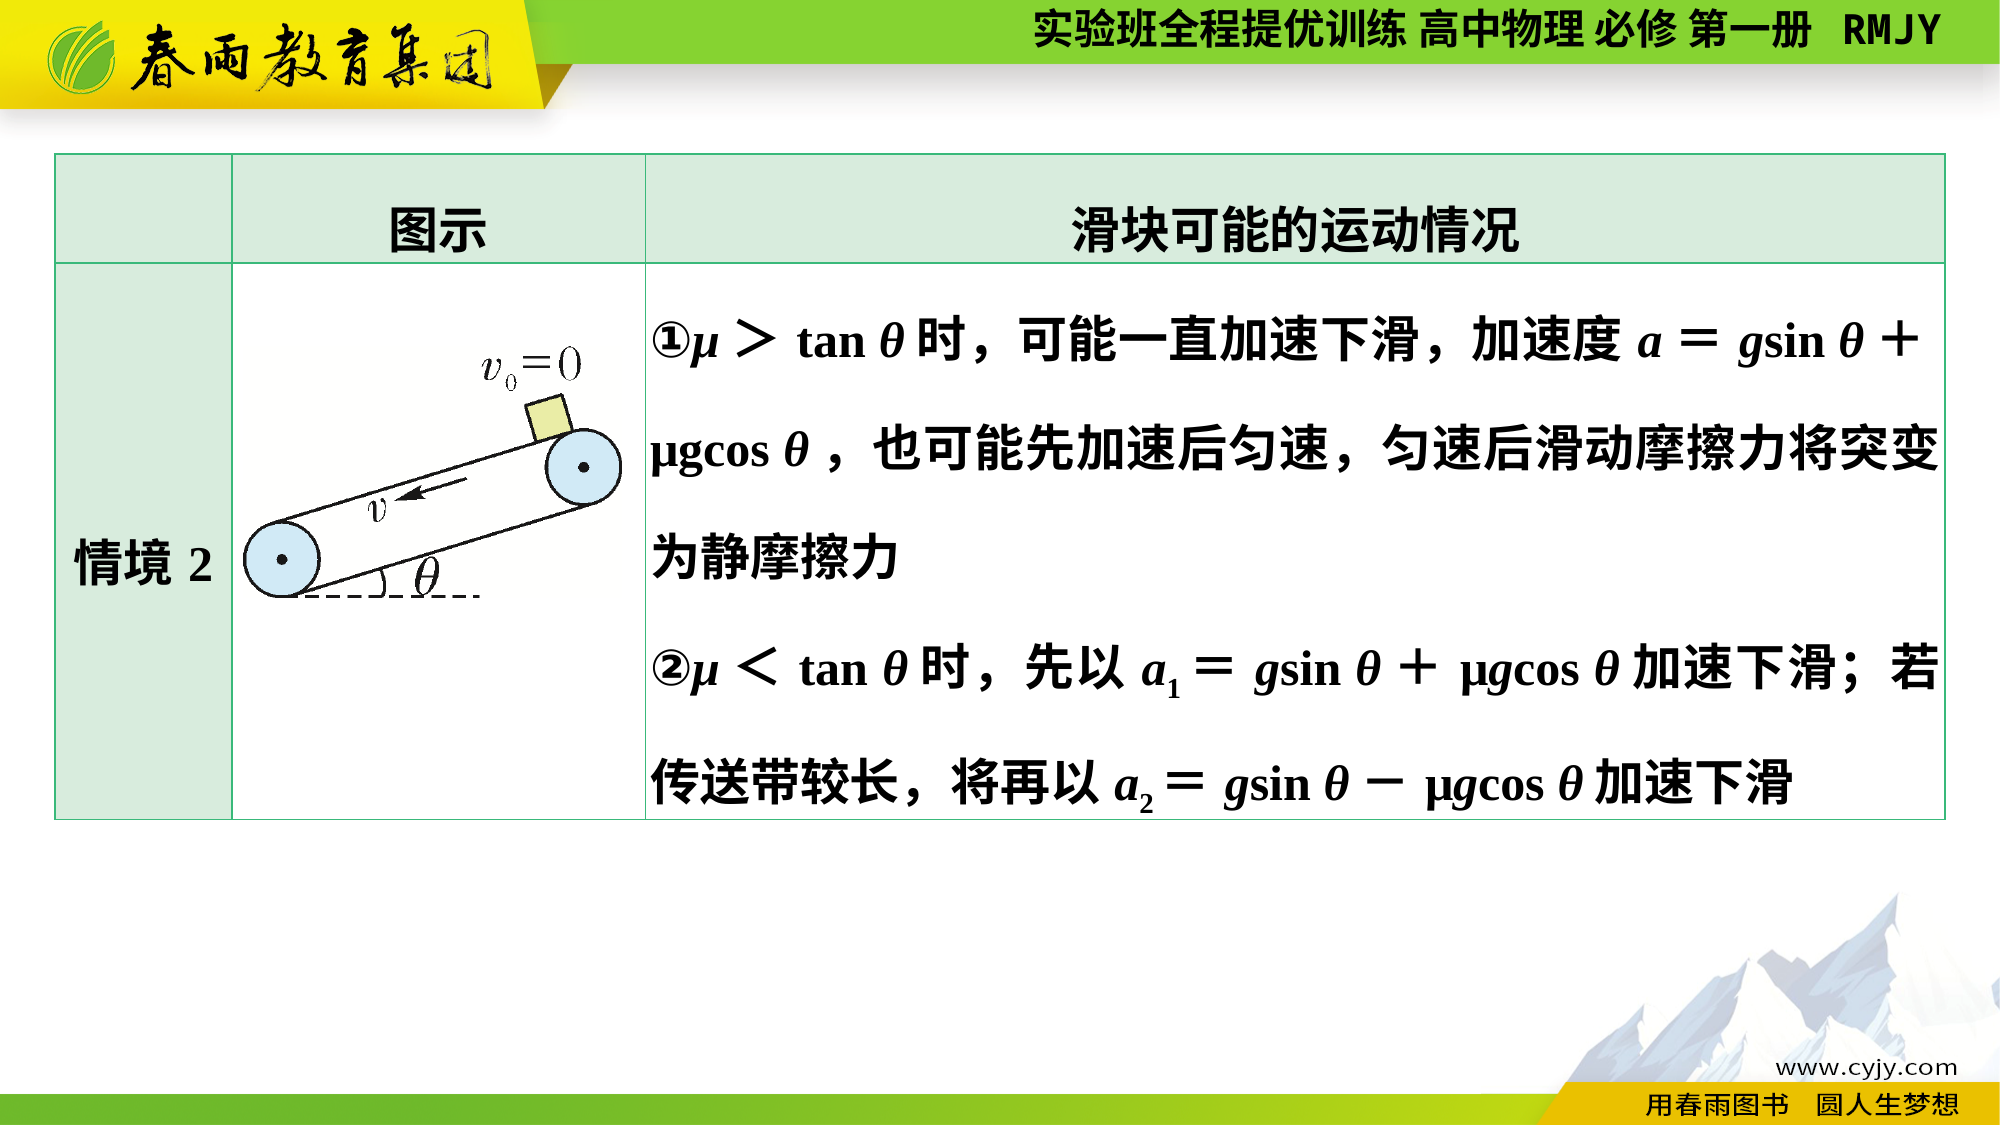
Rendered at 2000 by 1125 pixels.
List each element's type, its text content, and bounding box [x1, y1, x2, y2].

table_cell ①μ＞tan θ时，可能一直加速下滑，加速度a＝gsin θ＋μgcos θ，也可能先加速后匀速，匀速后滑动摩擦力将突变为静摩擦力 ②μ＜tan θ时，先以a1＝gsin θ＋μgcos θ加速下滑；若传送带较长，将再以a2＝gsin θ－μgcos θ加速下滑 [646, 264, 1944, 819]
table_header 图示 [233, 155, 645, 262]
table_cell 情境2 [56, 264, 231, 819]
table_header [56, 155, 231, 262]
table_cell [233, 264, 645, 819]
table_header 滑块可能的运动情况 [646, 155, 1944, 262]
picture [0, 0, 2000, 1125]
